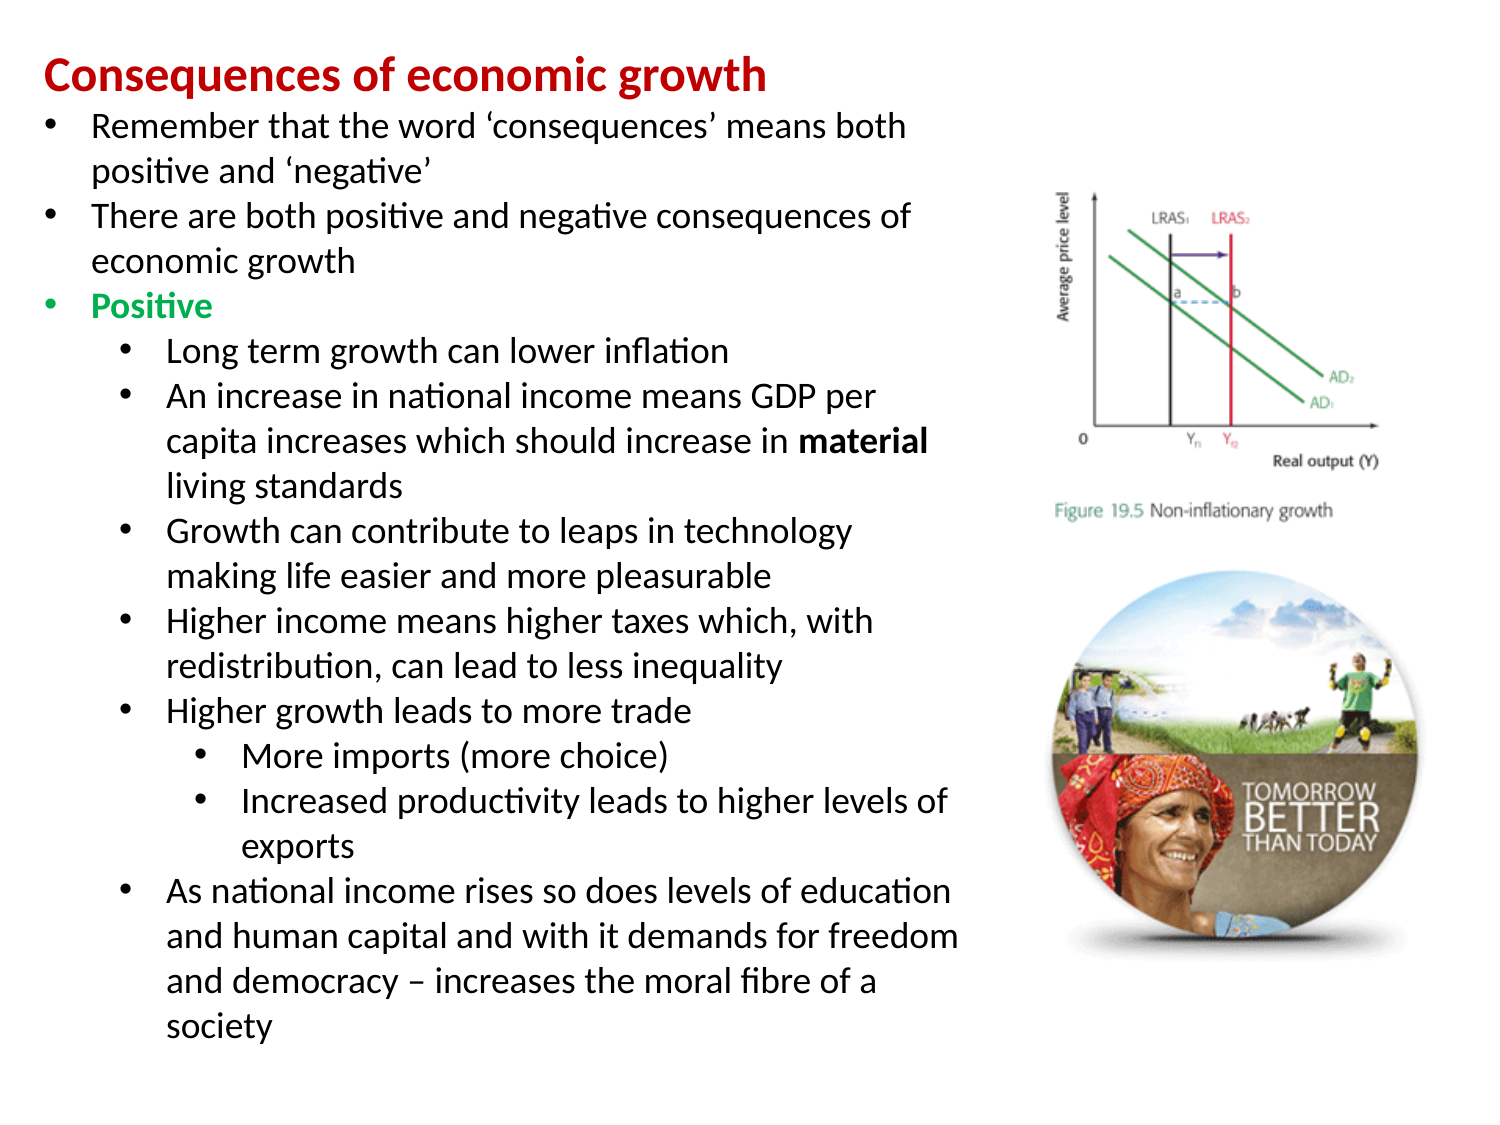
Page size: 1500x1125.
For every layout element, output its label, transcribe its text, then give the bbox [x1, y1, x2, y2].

picture [1034, 555, 1442, 970]
text_box Consequences of economic growth Remember that the word ‘consequences’ means both positive and ‘negative’ There are both positive and negative consequences of economic growth Positive Long term growth can lower inflation An increase in national income means GDP per capita increases which should increase in material living standards Growth can contribute to leaps in technology making life easier and more pleasurable Higher income means higher taxes which, with redistribution, can lead to less inequality Higher growth leads to more trade More imports (more choice) Increased productivity leads to higher levels of exports As national income rises so does levels of education and human capital and with it demands for freedom and democracy – increases the moral fibre of a society [29, 33, 986, 1125]
picture [1051, 191, 1380, 540]
